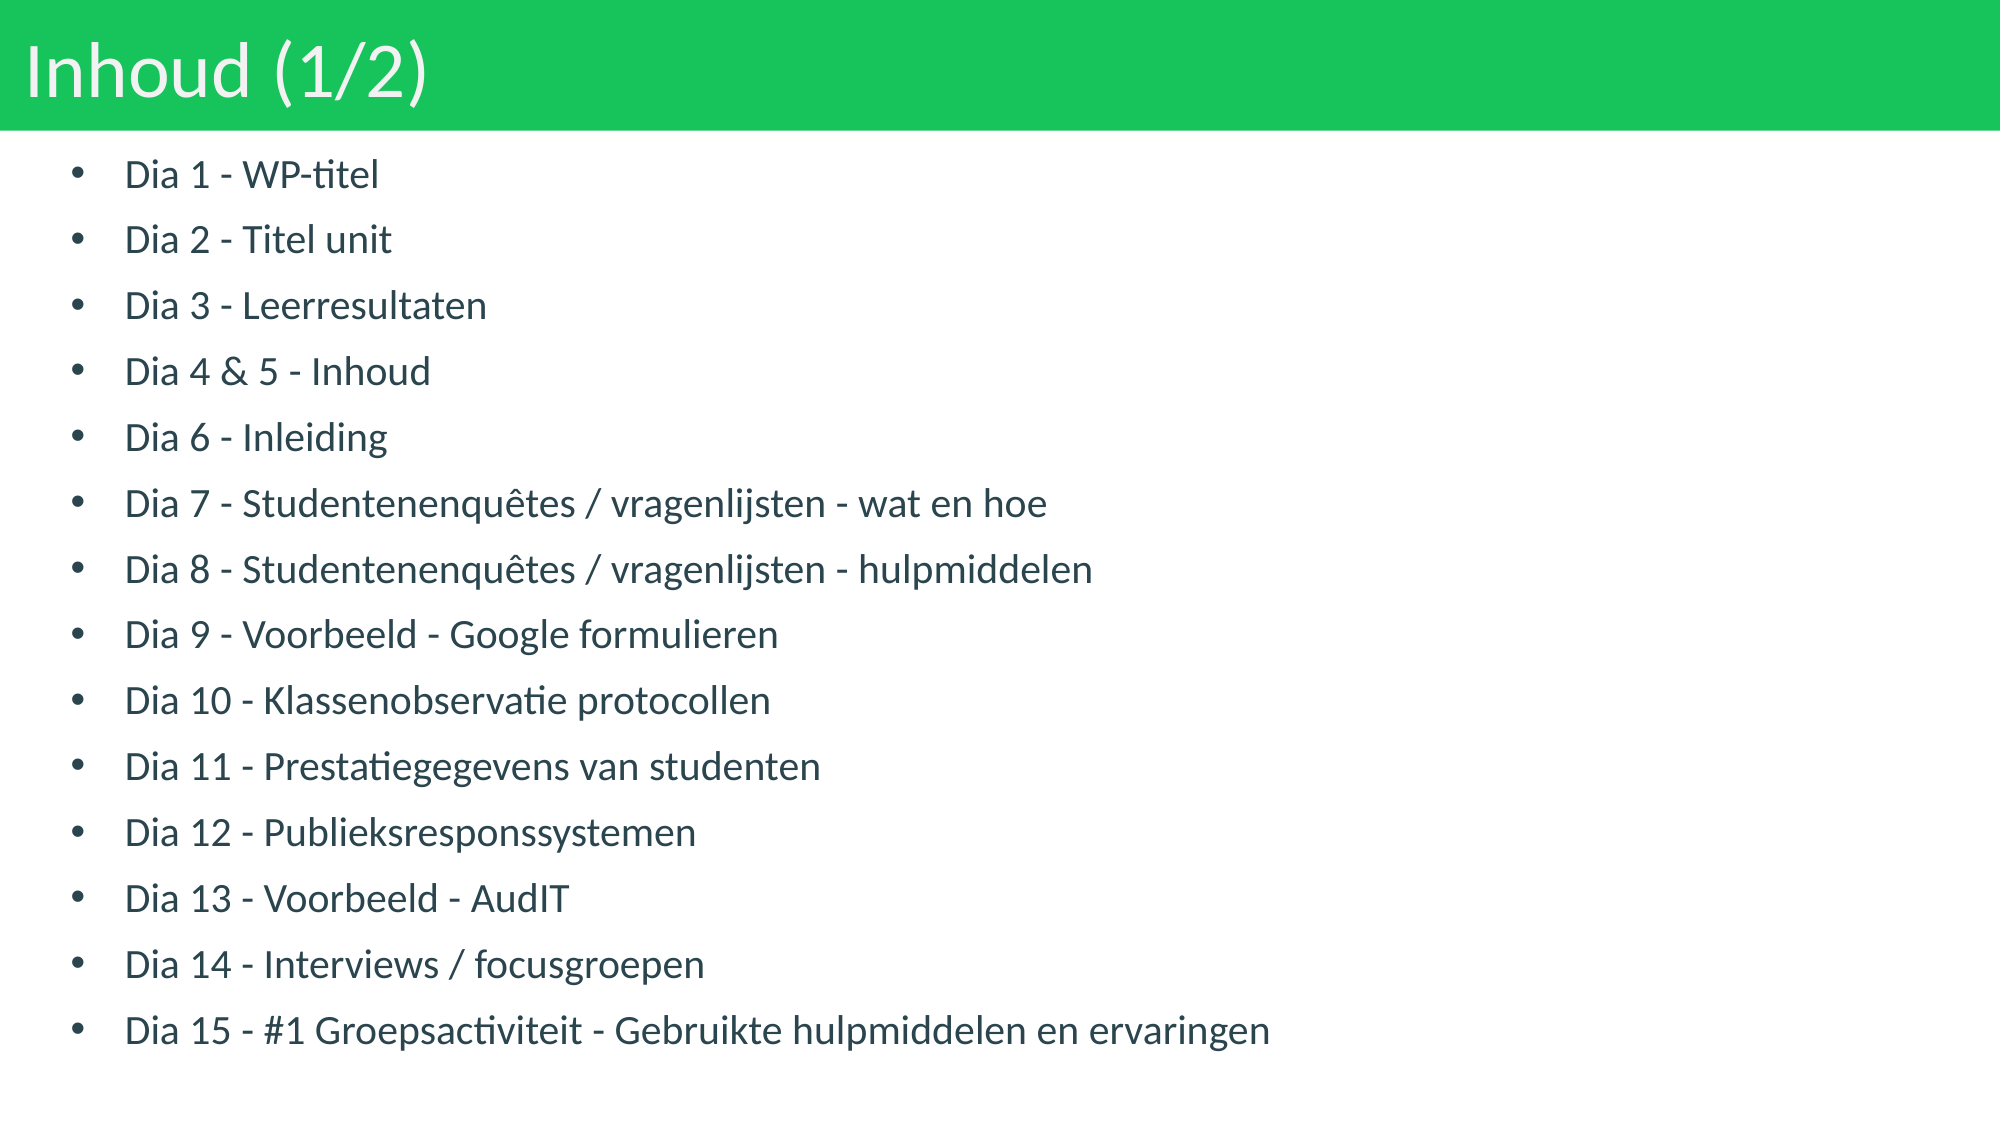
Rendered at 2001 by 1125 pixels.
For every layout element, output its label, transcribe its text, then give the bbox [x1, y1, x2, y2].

list Dia 1 - WP-titel Dia 2 - Titel unit Dia 3 - Leerresultaten Dia 4 & 5 - Inhoud Dia 6 - Inleiding Dia 7 - Studentenenquêtes / vragenlijsten - wat en hoe Dia 8 - Studentenenquêtes / vragenlijsten - hulpmiddelen Dia 9 - Voorbeeld - Google formulieren Dia 10 - Klassenobservatie protocollen Dia 11 - Prestatiegegevens van studenten Dia 12 - Publieksresponssystemen Dia 13 - Voorbeeld - AudIT Dia 14 - Interviews / focusgroepen Dia 15 - #1 Groepsactiviteit - Gebruikte hulpmiddelen en ervaringen [16, 144, 1976, 1108]
title Inhoud (1/2) [16, 13, 1976, 131]
